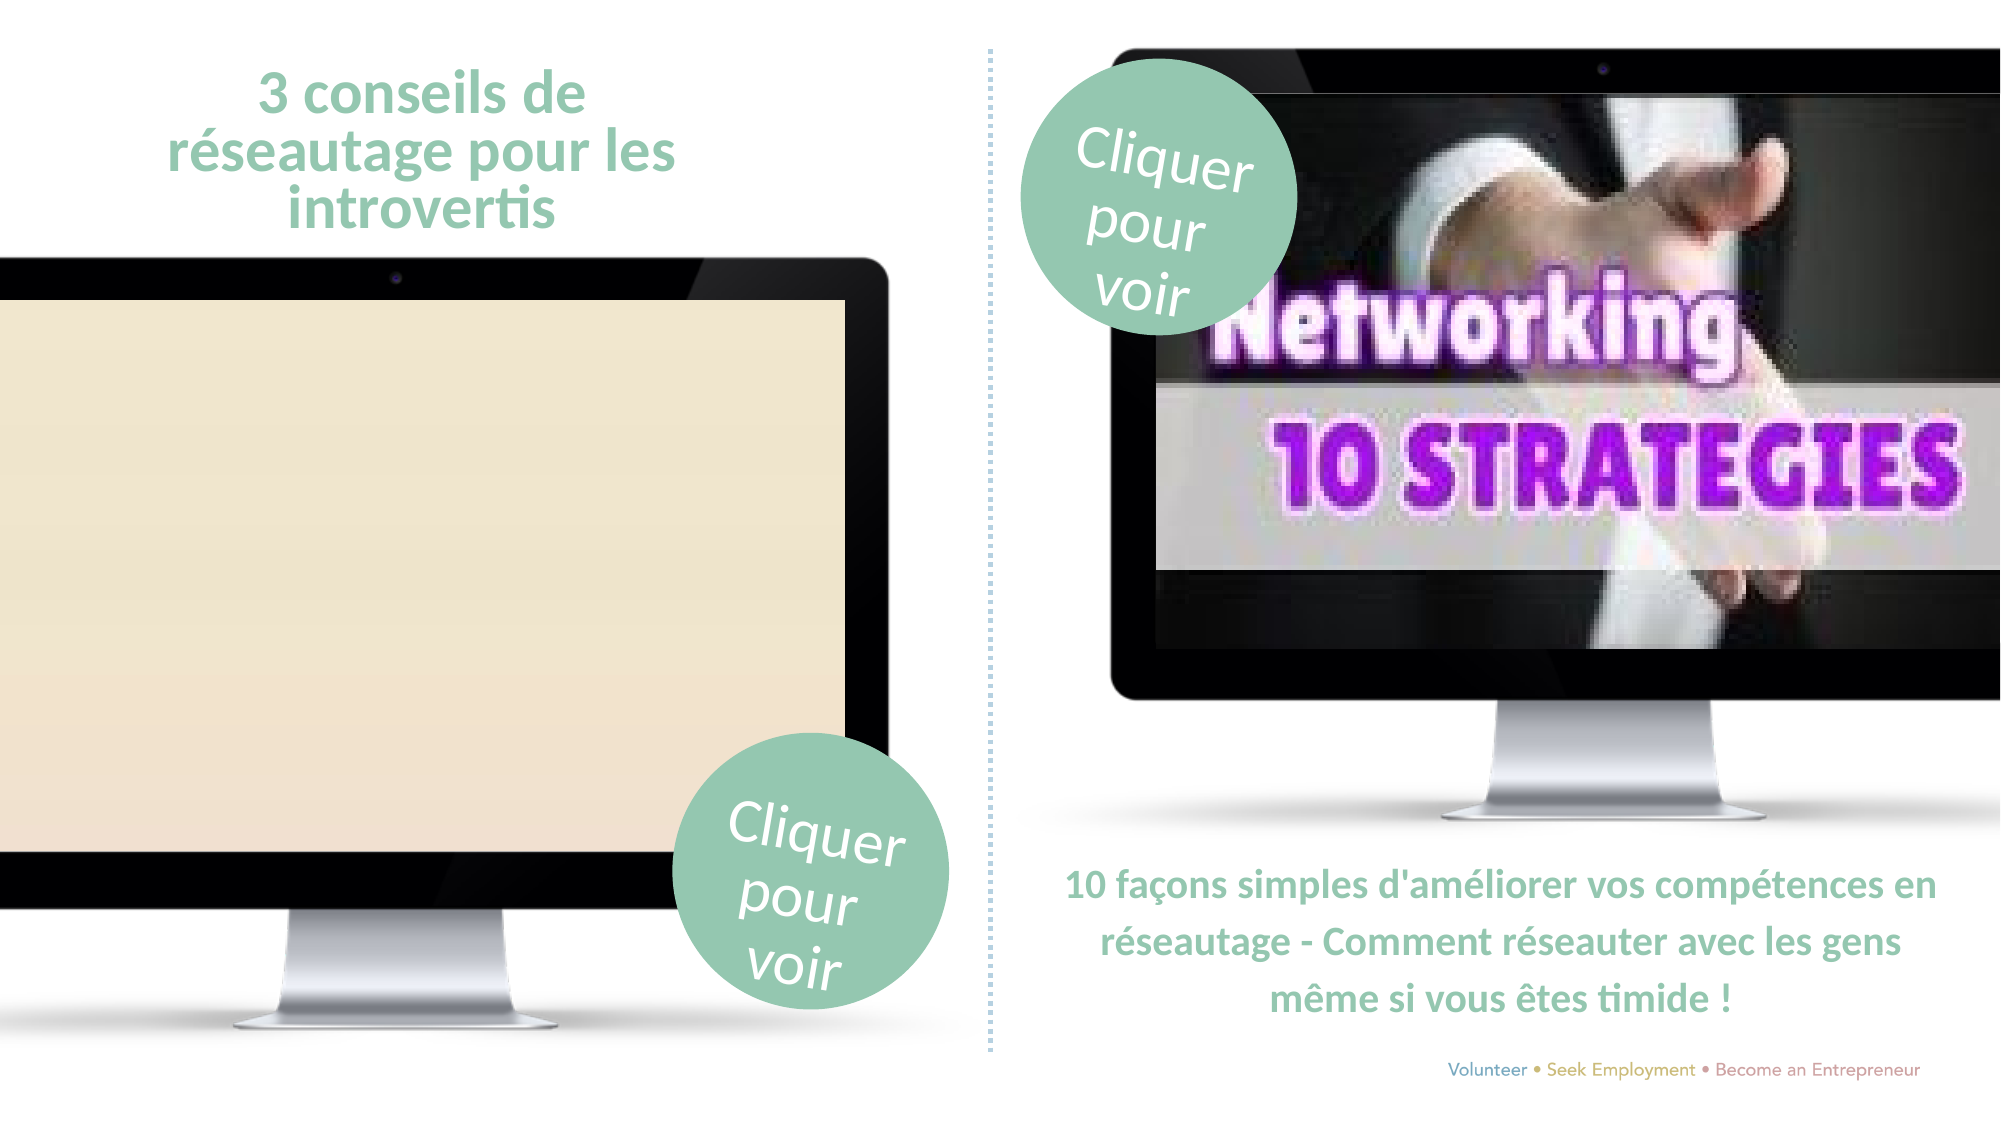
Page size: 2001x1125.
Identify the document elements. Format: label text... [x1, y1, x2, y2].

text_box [0, 299, 845, 852]
text_box 10 façons simples d'améliorer vos compétences en réseautage - Comment réseauter avec les gens même si vous êtes timide ! [1044, 893, 1959, 1029]
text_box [672, 732, 950, 1010]
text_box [1156, 93, 2000, 650]
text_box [1027, 336, 2000, 893]
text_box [1020, 58, 1298, 336]
text_box 3 conseils de réseautage pour les introvertis [147, 61, 698, 243]
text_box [973, 33, 2000, 243]
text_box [0, 243, 1027, 1102]
picture [1418, 1046, 1971, 1103]
